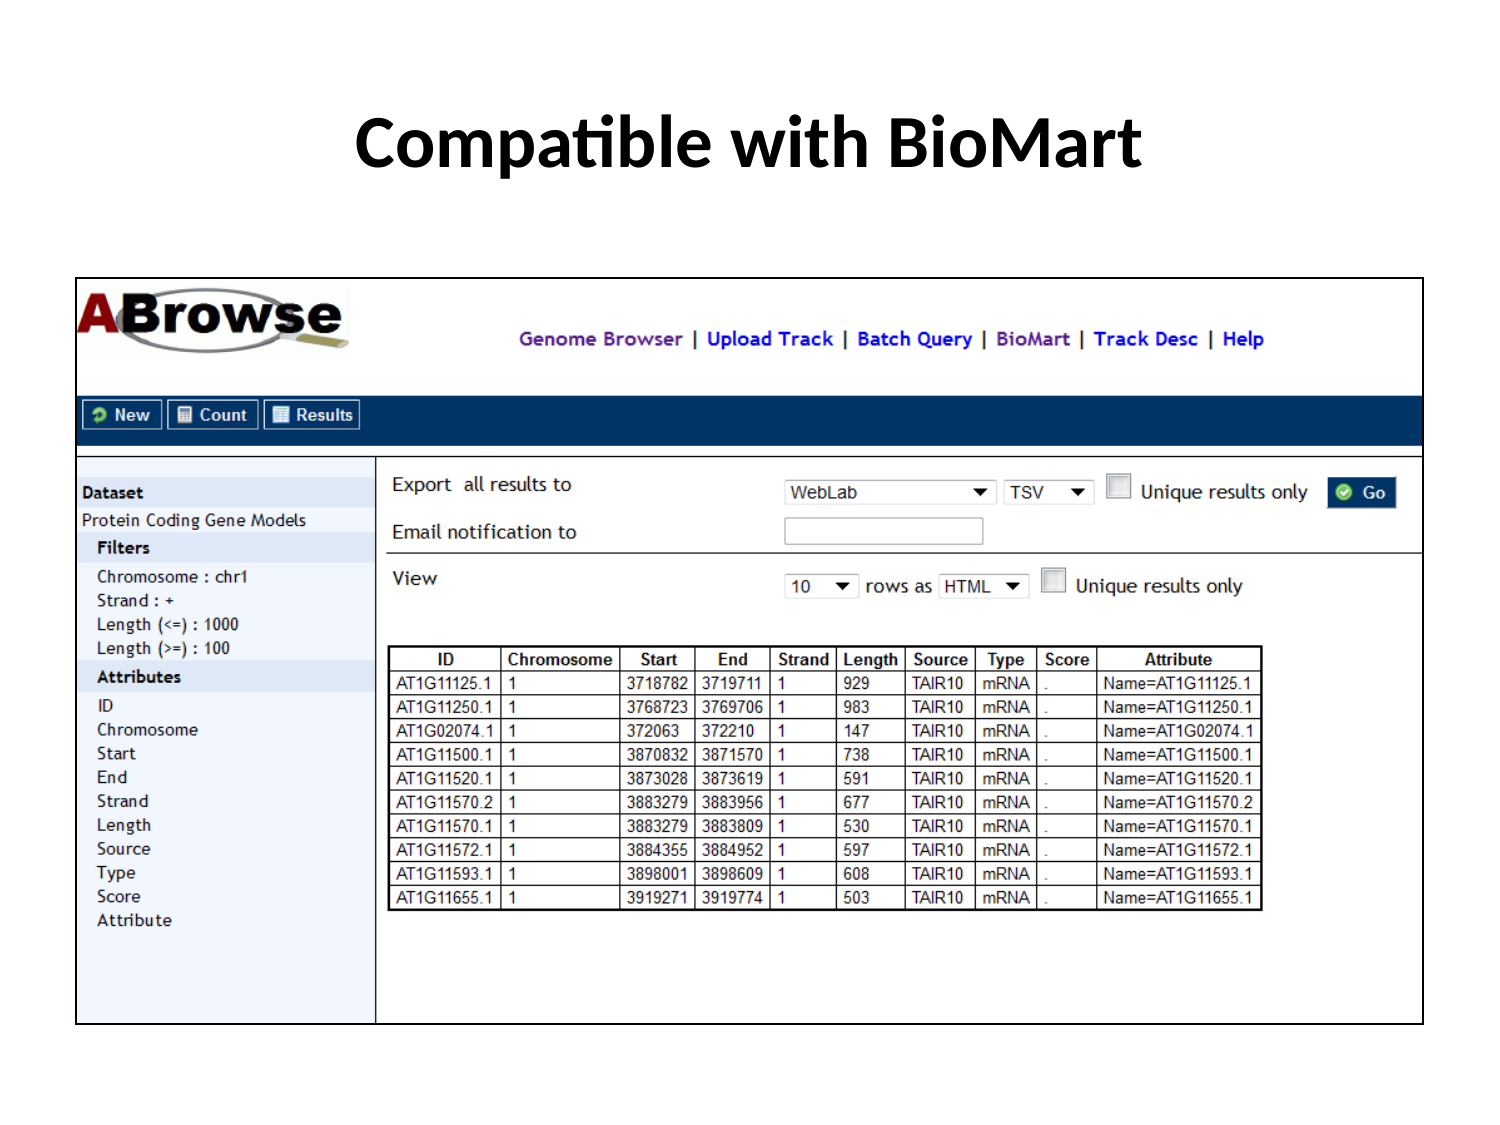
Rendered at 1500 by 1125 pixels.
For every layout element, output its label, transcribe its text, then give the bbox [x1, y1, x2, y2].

picture [76, 278, 1423, 1024]
title Compatible with BioMart [75, 44, 1425, 232]
